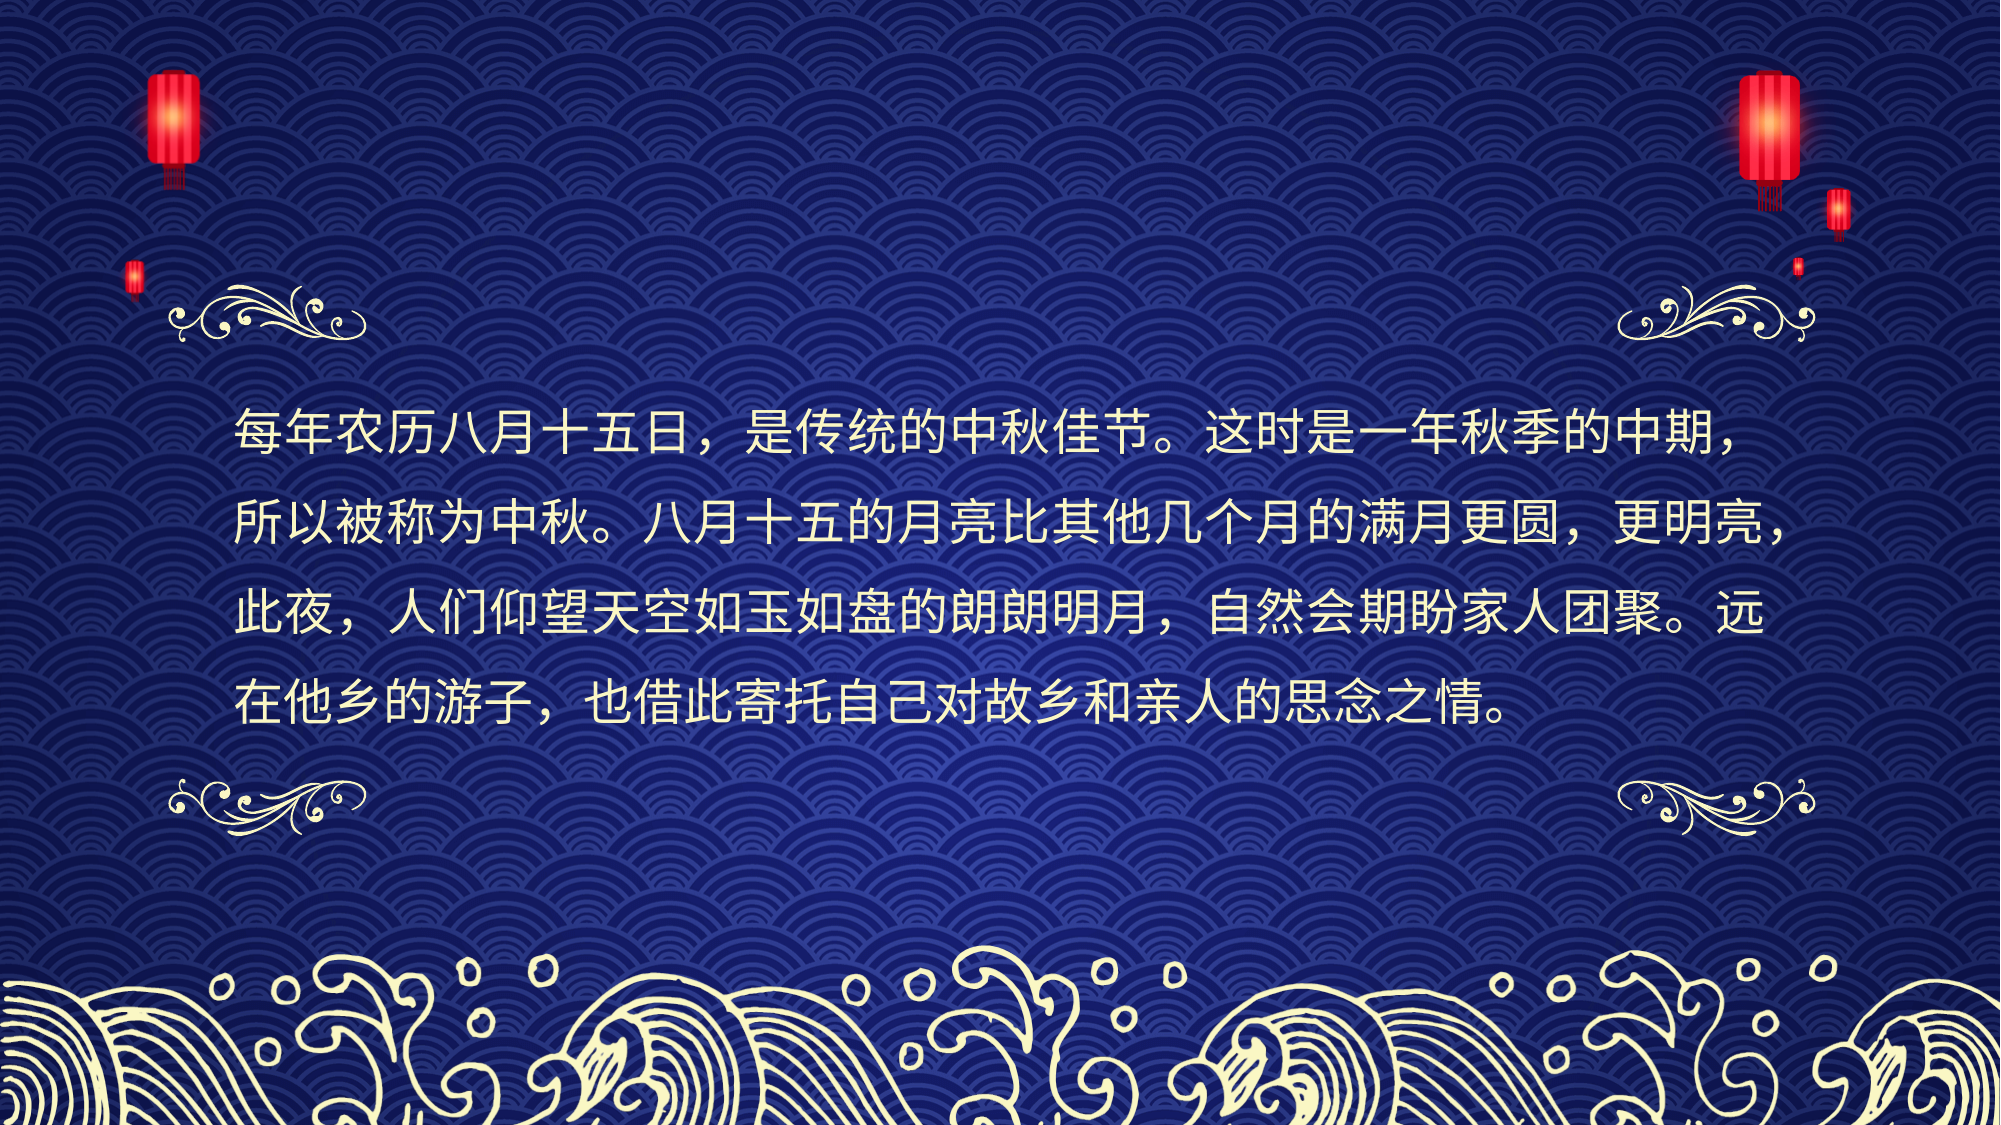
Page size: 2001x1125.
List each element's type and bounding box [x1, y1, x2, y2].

picture [0, 0, 2001, 1125]
text_box [165, 280, 1819, 841]
